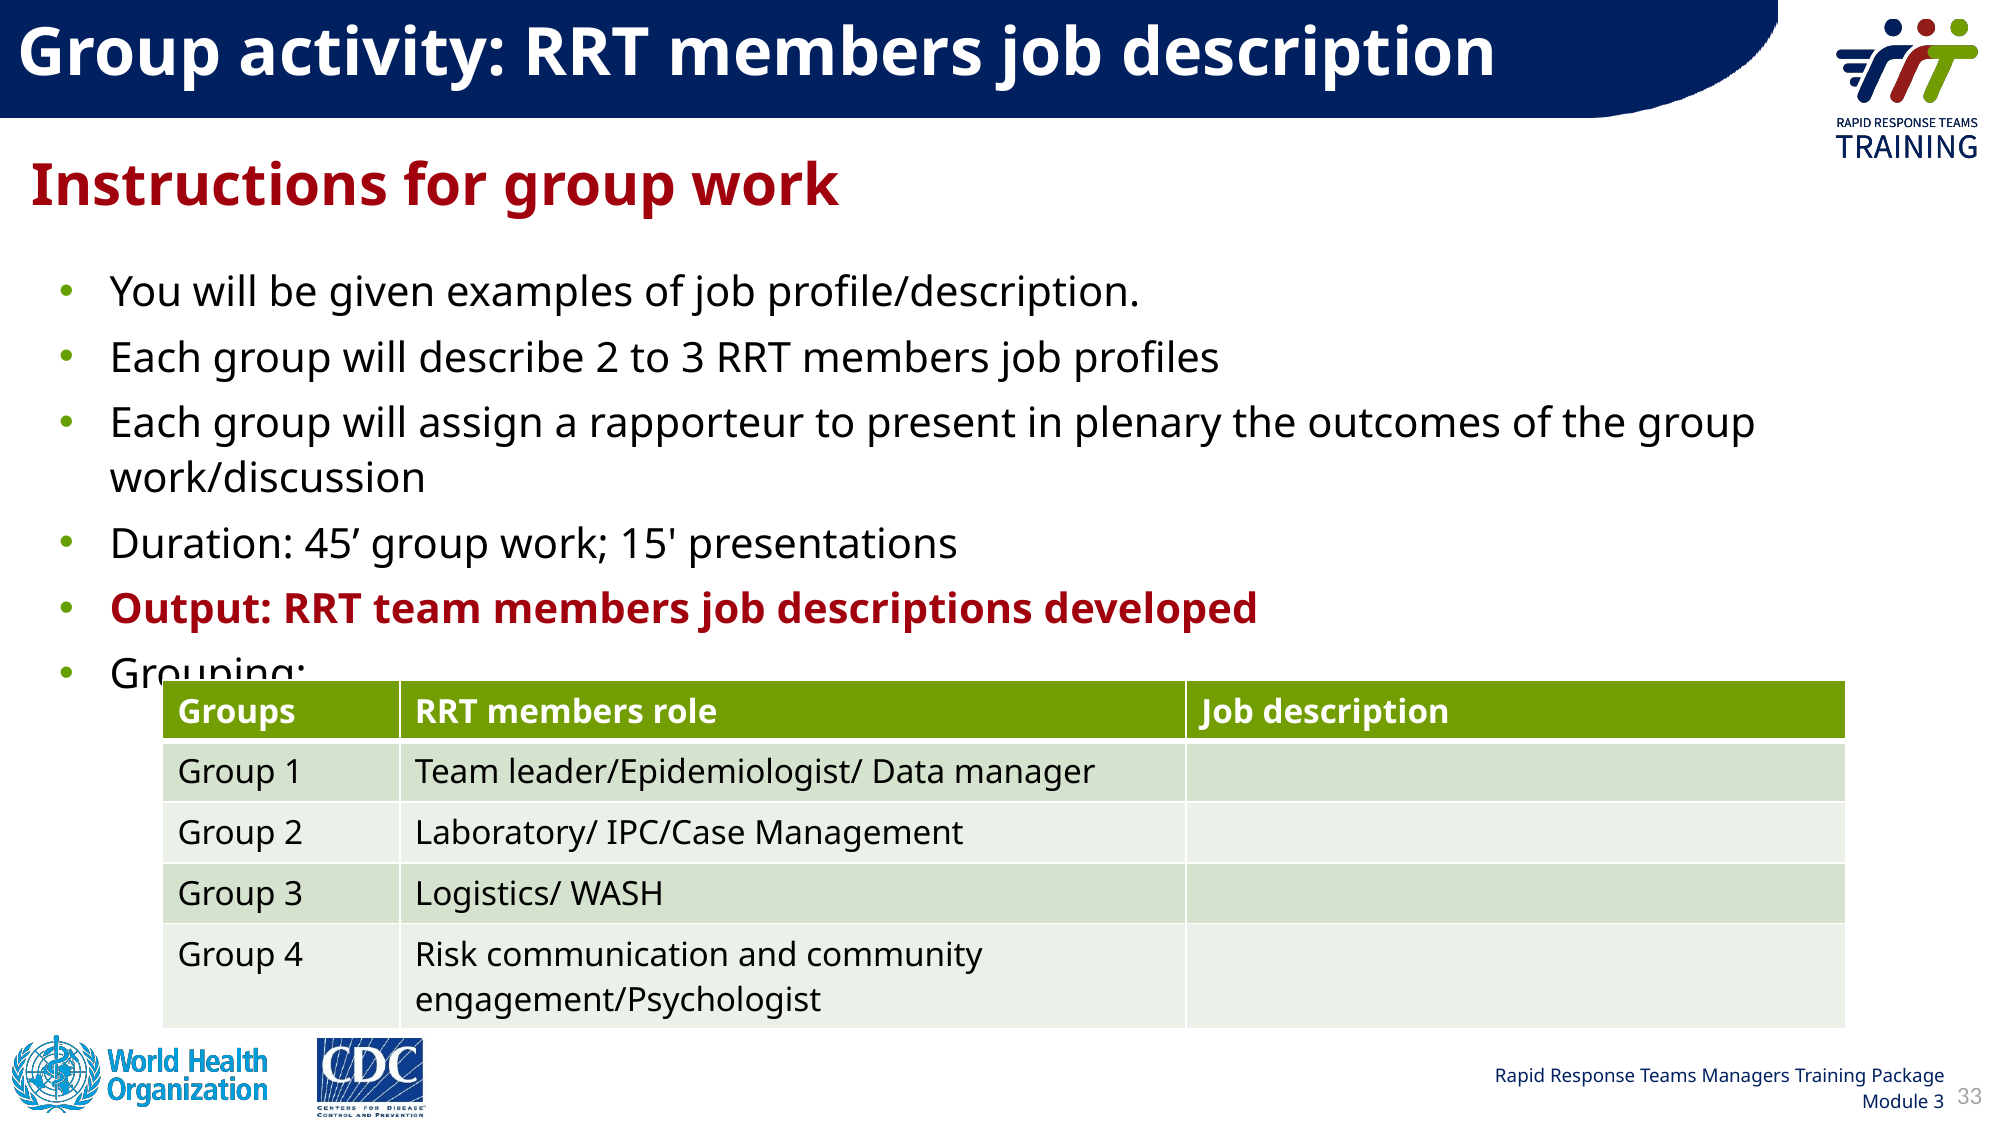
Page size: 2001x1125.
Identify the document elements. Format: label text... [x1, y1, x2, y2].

slide_number 33 [1941, 1071, 2000, 1125]
picture [22, 1062, 26, 1077]
picture [0, 0, 1778, 118]
table_header Groups [163, 681, 399, 738]
title Instructions for group work [23, 133, 1181, 241]
table_cell [1187, 864, 1845, 923]
picture [12, 1035, 54, 1068]
table_cell [1187, 924, 1845, 1028]
picture [24, 1054, 36, 1087]
table_cell [1187, 744, 1845, 801]
table_header RRT members role [401, 681, 1185, 738]
table_header Job description [1187, 681, 1845, 738]
picture [59, 1035, 267, 1113]
picture [30, 1083, 37, 1091]
picture [46, 1056, 54, 1062]
table_cell Team leader/Epidemiologist/ Data manager [401, 744, 1185, 801]
table_cell Group 3 [163, 864, 399, 923]
picture [40, 1062, 47, 1070]
table_cell Logistics/ WASH [401, 864, 1185, 923]
text_box You will be given examples of job profile/description. Each group will describe 2 to 3 RRT members job profiles Each group will assign a rapporteur to present in plenary the outcomes of the group work/discussion Duration: 45’ group work; 15' presentations Output: RRT team members job descriptions developed Grouping: [44, 202, 1889, 820]
table_cell Risk communication and community engagement/Psychologist [401, 924, 1185, 1028]
text_box 3.2 Group activity: RRT members job description [0, 0, 1514, 96]
table_cell Group 4 [163, 924, 399, 1028]
table_cell Laboratory/ IPC/Case Management [401, 803, 1185, 862]
table_cell Group 2 [163, 803, 399, 862]
picture [36, 1088, 78, 1105]
picture [12, 1083, 48, 1113]
picture [34, 1054, 43, 1078]
table_cell [1187, 803, 1845, 862]
picture [317, 1038, 426, 1117]
picture [1835, 19, 1978, 167]
picture [71, 1053, 90, 1091]
table_cell Group 1 [163, 744, 399, 801]
picture [50, 1108, 62, 1113]
